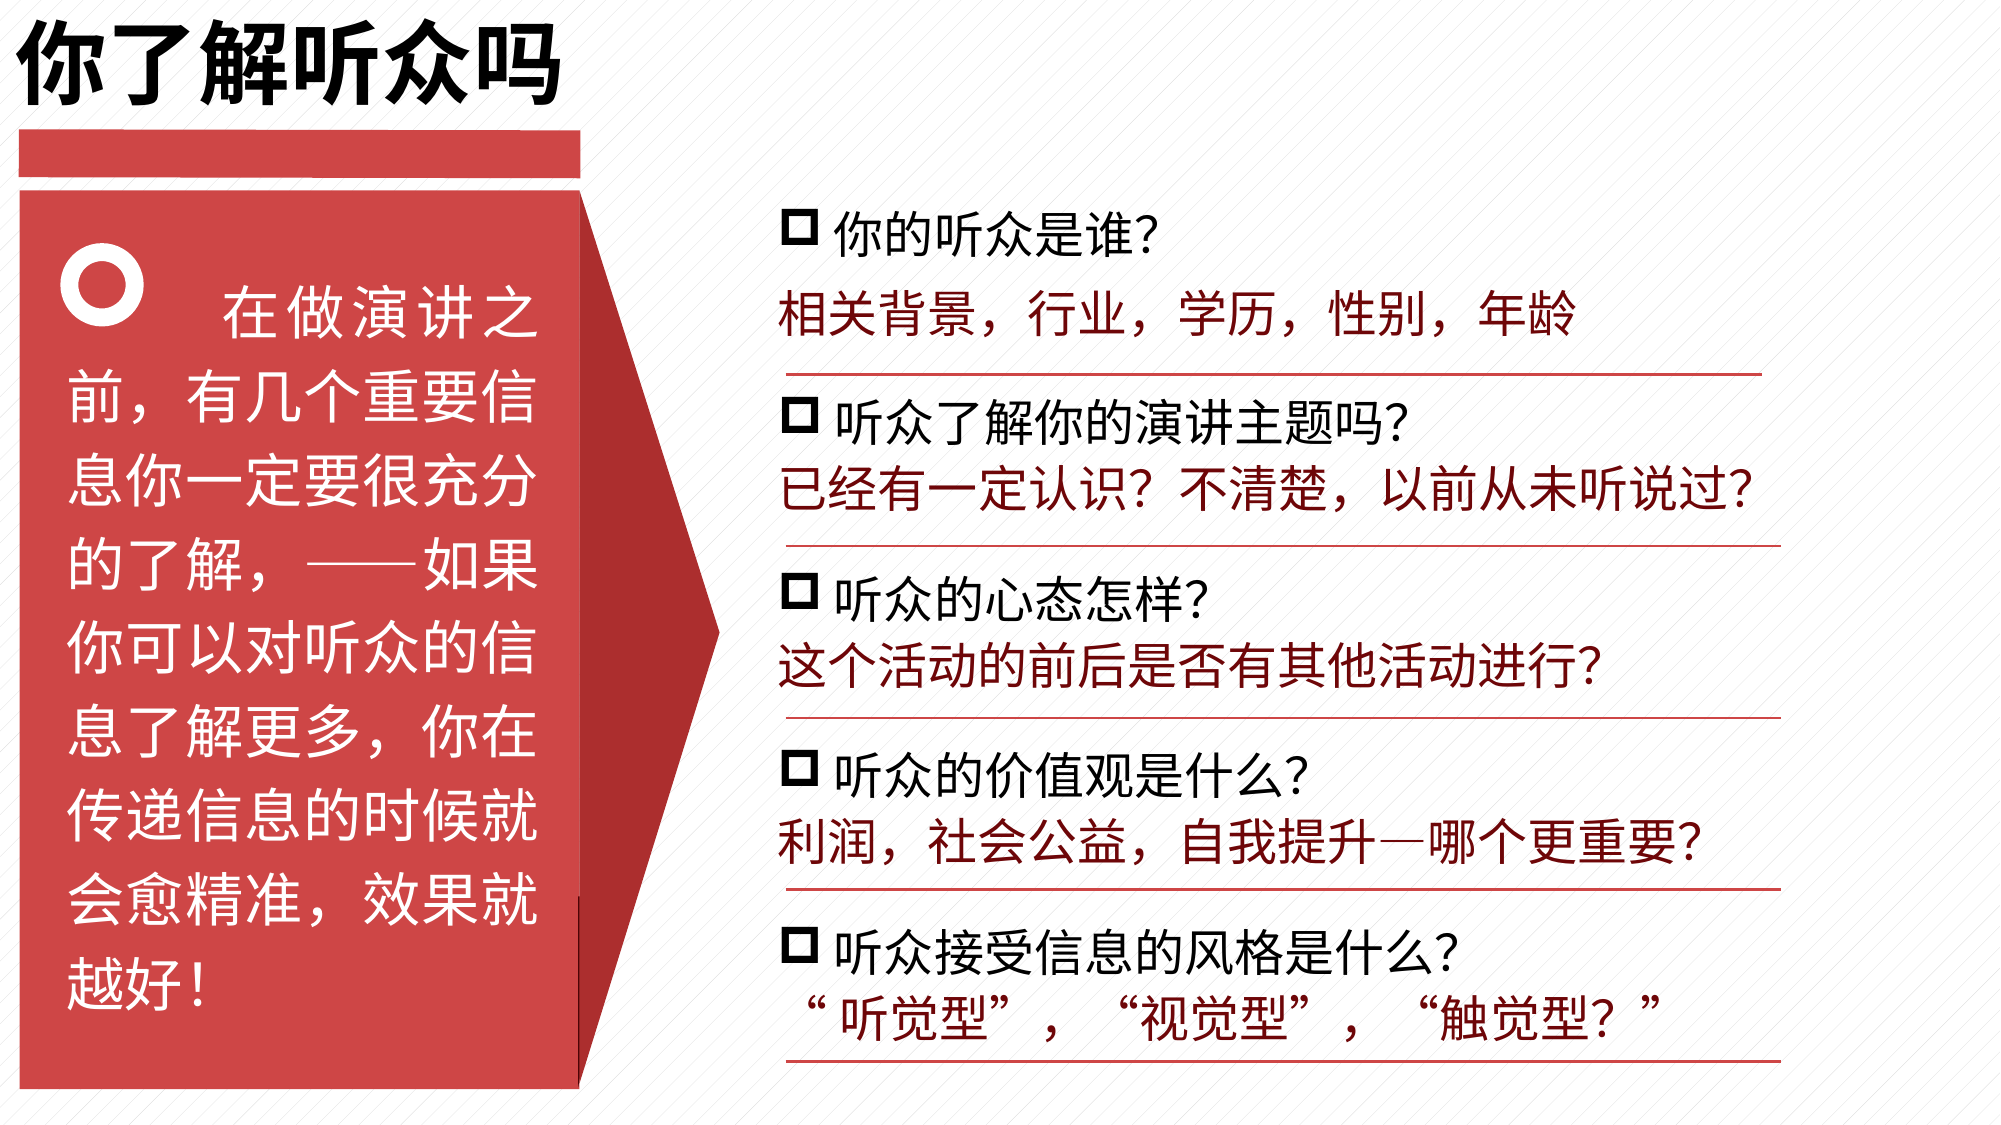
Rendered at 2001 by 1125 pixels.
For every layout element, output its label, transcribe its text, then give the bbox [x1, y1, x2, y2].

text_box [578, 190, 629, 343]
text_box 在做演讲之前，有几个重要信息你一定要很充分的了解，——如果你可以对听众的信息了解更多，你在传递信息的时候就会愈精准，效果就越好！ [52, 254, 555, 343]
text_box [72, 242, 132, 254]
text_box 你的听众是谁？ 相关背景，行业，学历，性别，年龄 [762, 190, 1813, 350]
text_box [578, 937, 627, 1085]
text_box 听众的价值观是什么？ 利润，社会公益，自我提升—哪个更重要？ [766, 731, 1850, 879]
text_box 在做演讲之前，有几个重要信息你一定要很充分的了解，——如果你可以对听众的信息了解更多，你在传递信息的时候就会愈精准，效果就越好！ [52, 937, 555, 1025]
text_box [0, 343, 766, 937]
text_box 听众接受信息的风格是什么？ “听觉型”，“视觉型”，“触觉型？” [762, 908, 1781, 1055]
text_box 听众了解你的演讲主题吗？ 已经有一定认识？不清楚，以前从未听说过？ [766, 378, 1816, 525]
text_box 听众的心态怎样？ 这个活动的前后是否有其他活动进行？ [766, 554, 1679, 702]
title 你了解听众吗 [0, 0, 586, 136]
